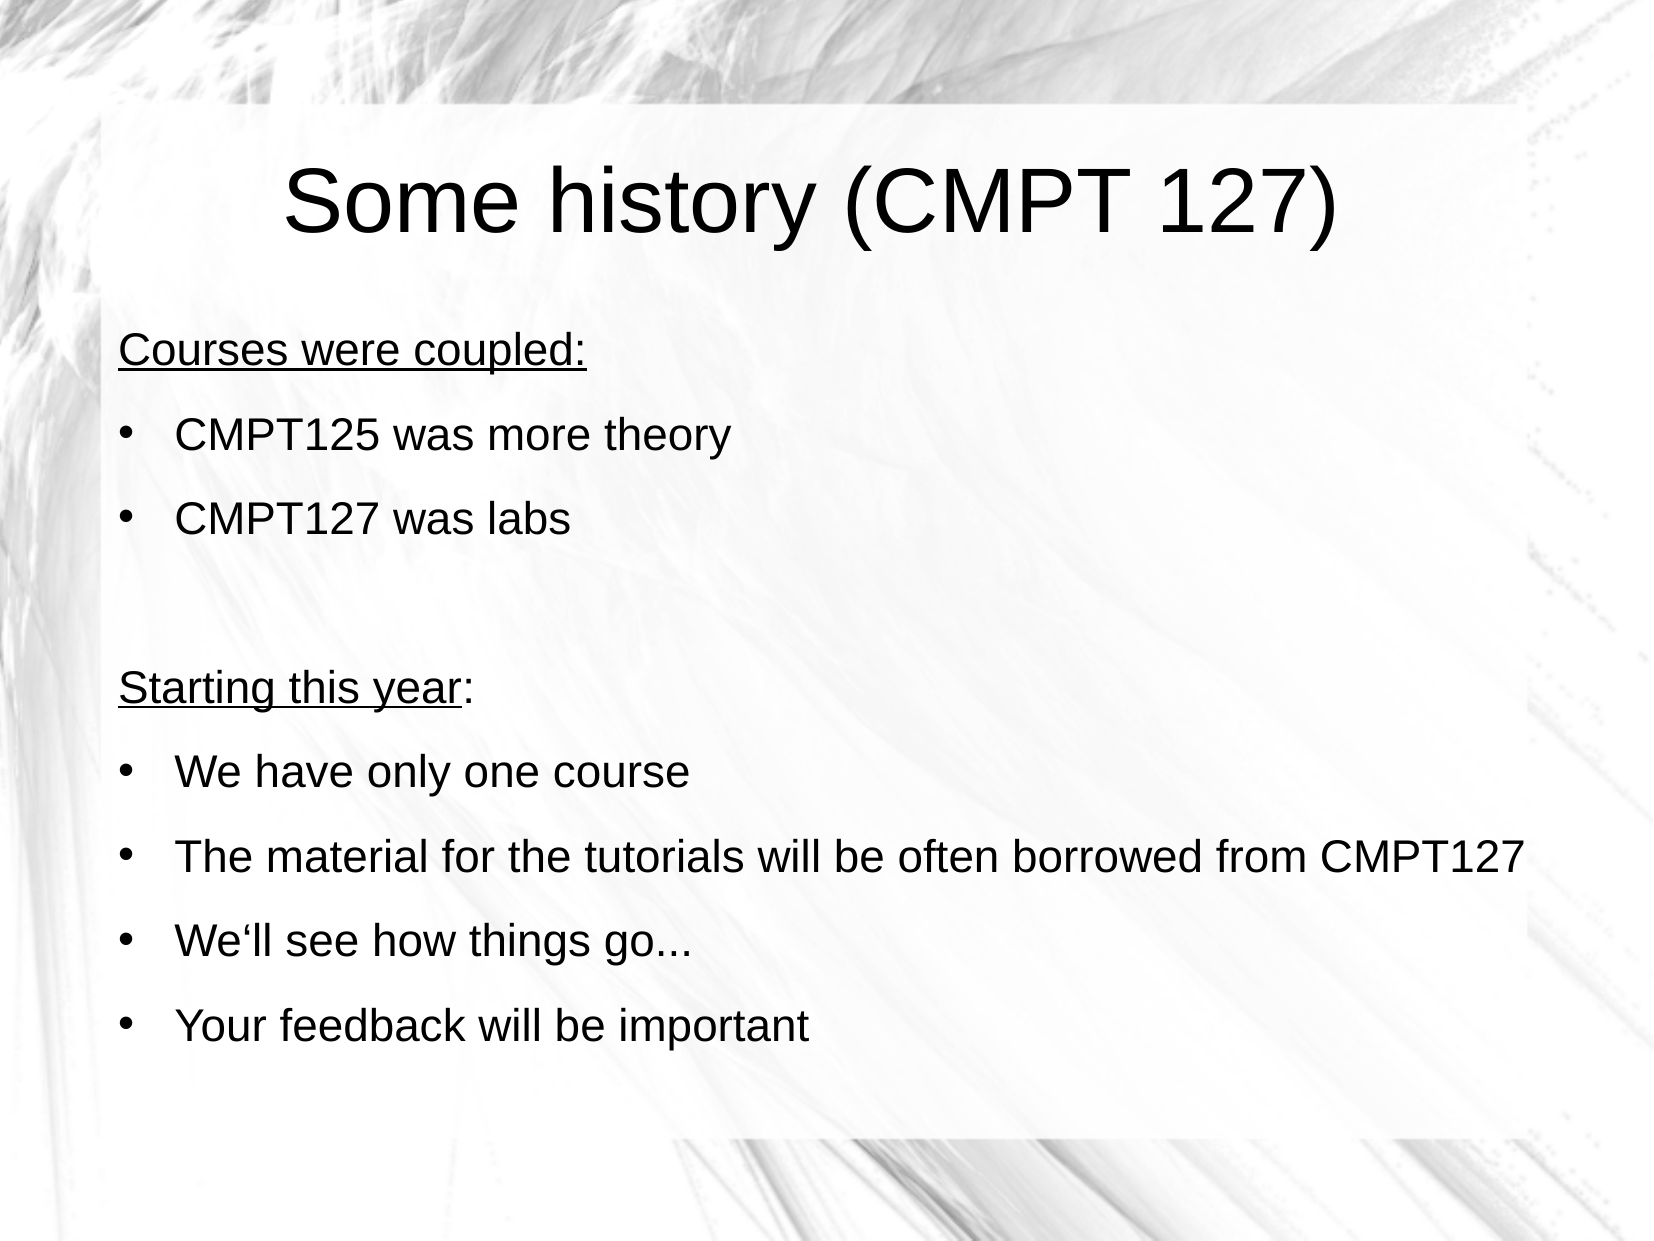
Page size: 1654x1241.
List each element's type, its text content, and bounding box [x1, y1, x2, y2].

picture [0, 0, 1654, 1241]
title Some history (CMPT 127) [118, 112, 1506, 281]
list Courses were coupled: CMPT125 was more theory CMPT127 was labs Starting this year: We have only one course The material for the tutorials will be often borrowed from CMPT127 We‘ll see how things go... Your feedback will be important [118, 319, 1571, 1102]
